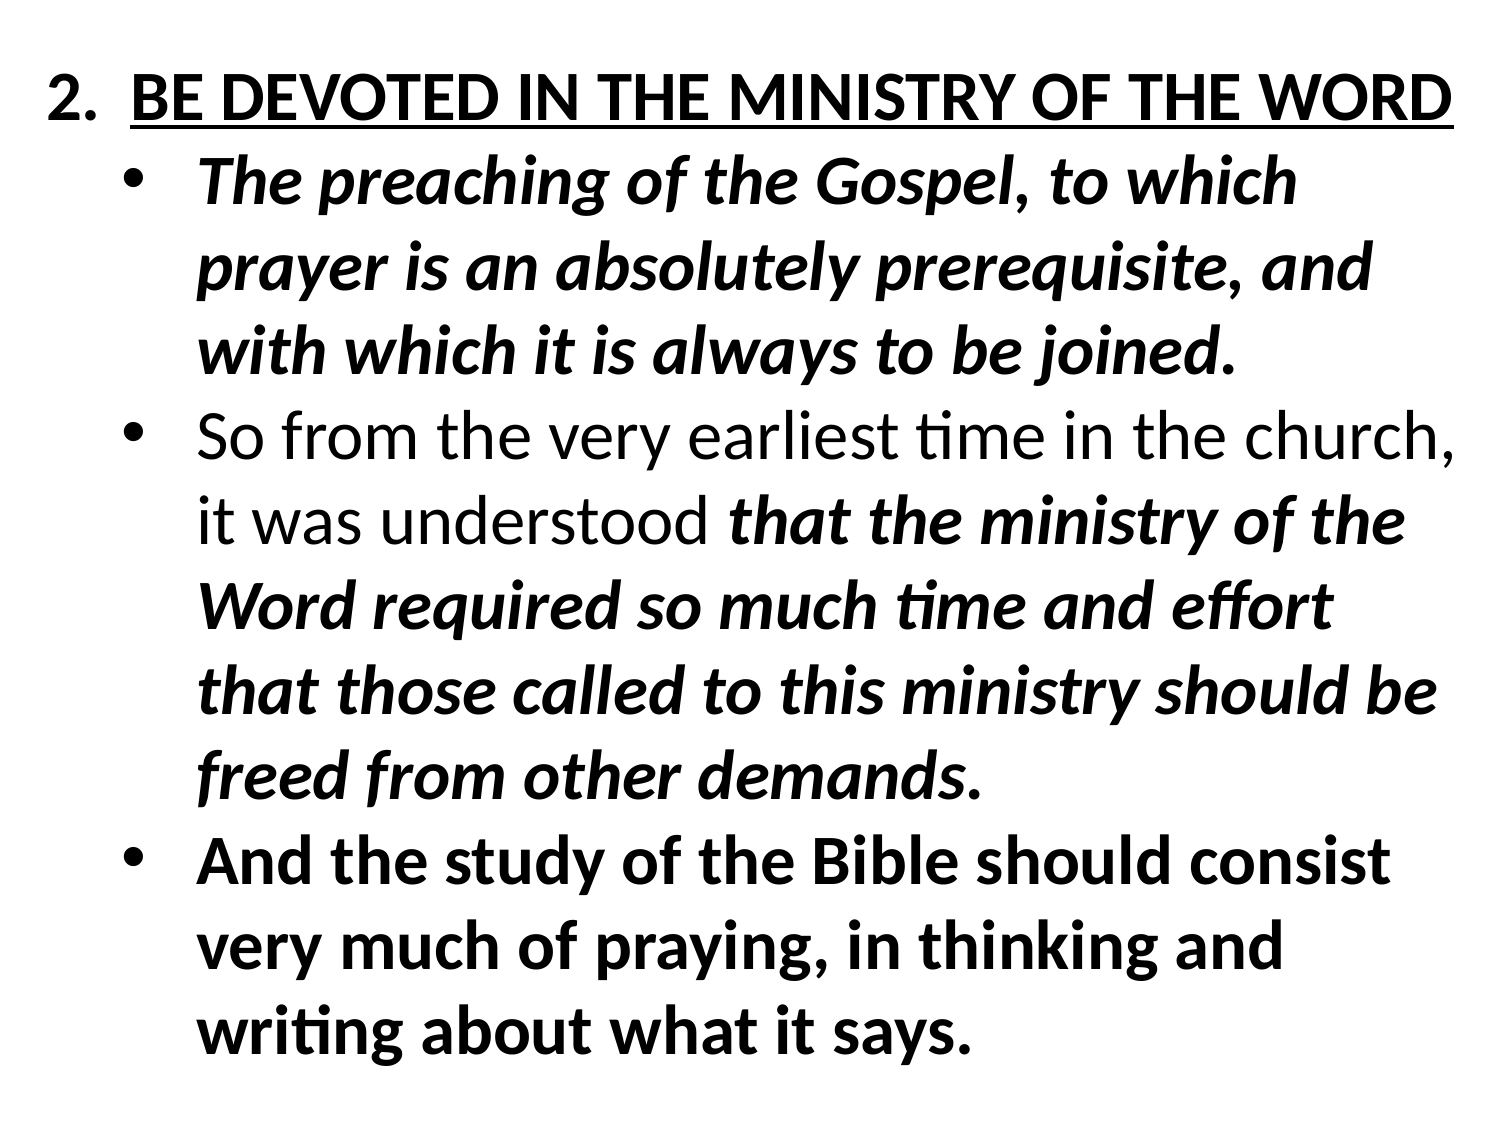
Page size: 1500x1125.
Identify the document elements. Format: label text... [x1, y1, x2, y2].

text_box BE DEVOTED IN THE MINISTRY OF THE WORD The preaching of the Gospel, to which prayer is an absolutely prerequisite, and with which it is always to be joined. So from the very earliest time in the church, it was understood that the ministry of the Word required so much time and effort that those called to this ministry should be freed from other demands. And the study of the Bible should consist very much of praying, in thinking and writing about what it says. [31, 36, 1486, 1125]
